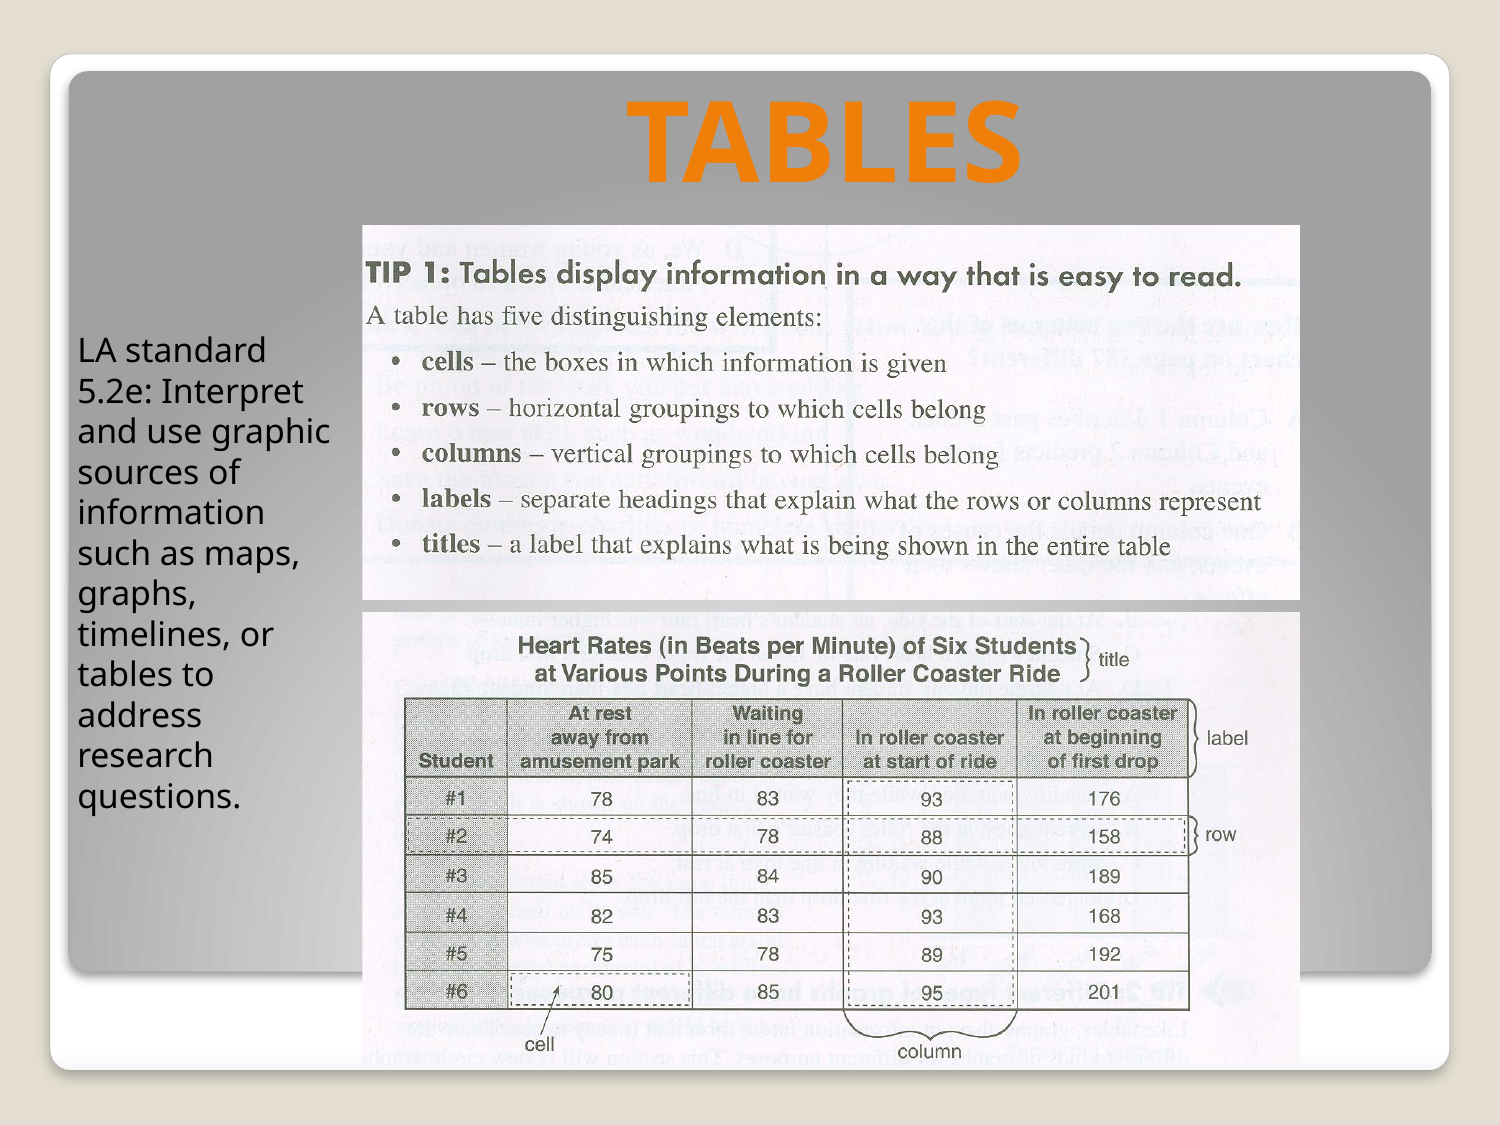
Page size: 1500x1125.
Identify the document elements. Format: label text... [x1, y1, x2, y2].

title LA standard 5.2e: Interpret and use graphic sources of information such as maps, graphs, timelines, or tables to address research questions. [62, 312, 350, 823]
picture [362, 612, 1301, 1065]
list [362, 224, 1301, 601]
text_box Tables [362, 62, 1288, 213]
